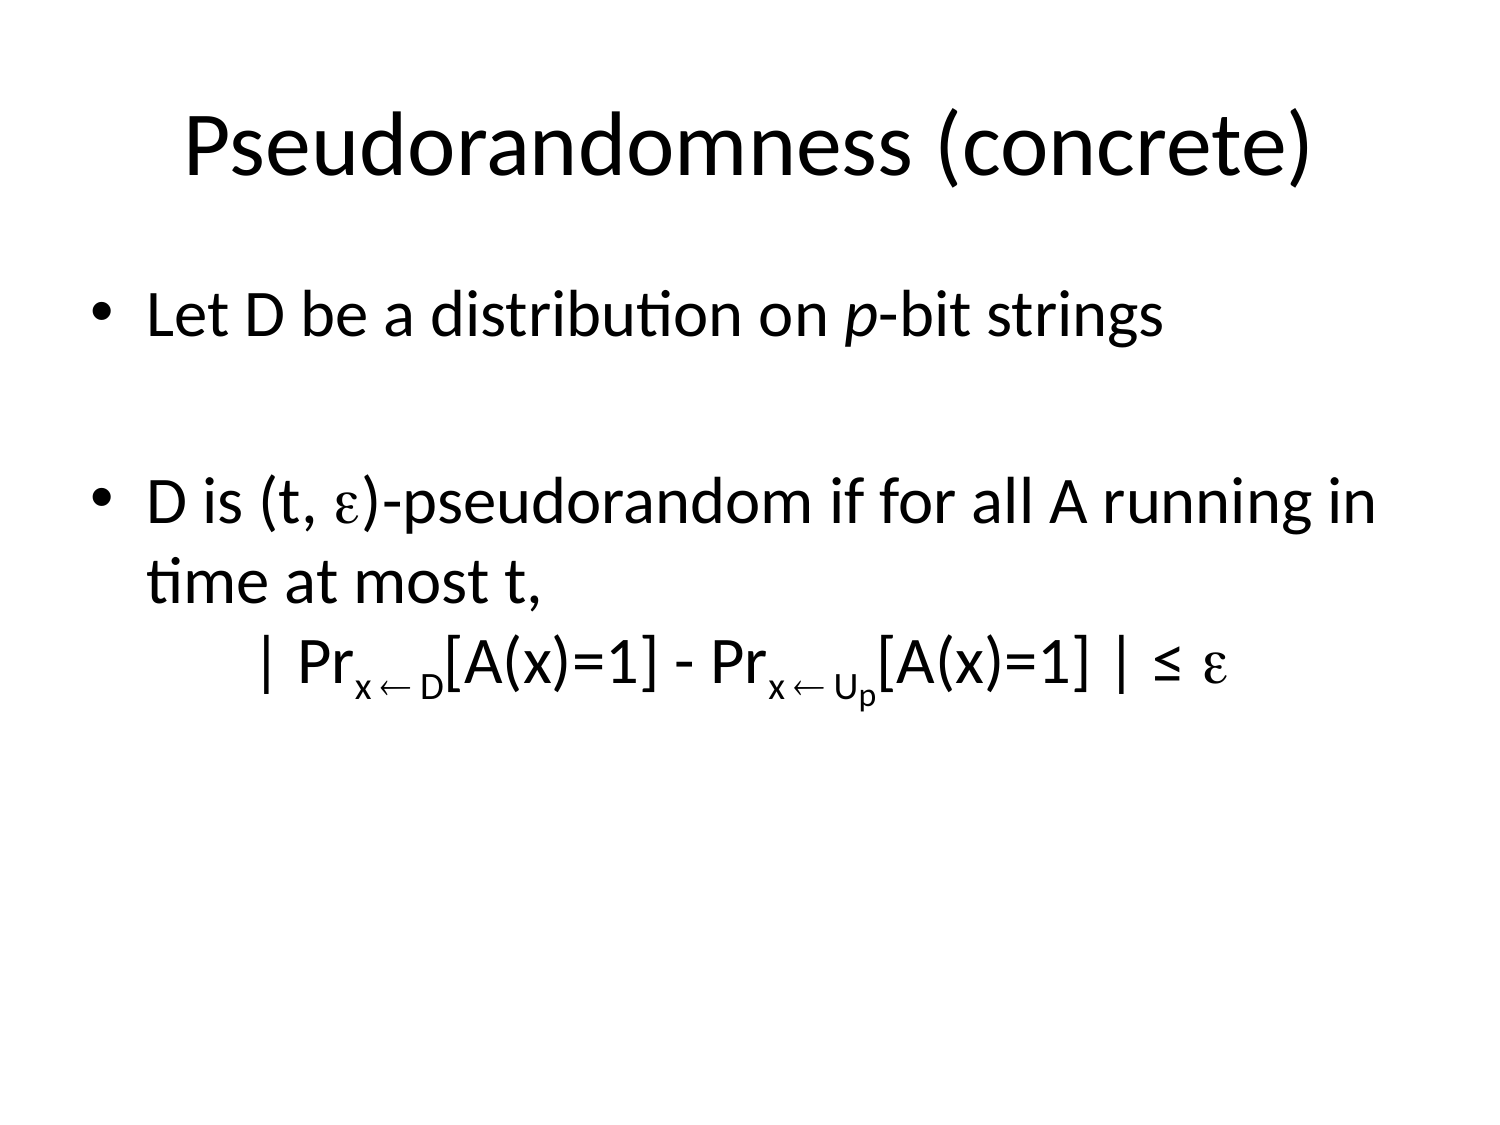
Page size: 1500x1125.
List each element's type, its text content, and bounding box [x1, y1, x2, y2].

list Let D be a distribution on p-bit strings D is (t, )-pseudorandom if for all A running in time at most t, | Prx  D[A(x)=1] - Prx  Up[A(x)=1] | ≤  [75, 262, 1425, 1005]
title Pseudorandomness (concrete) [75, 45, 1425, 233]
